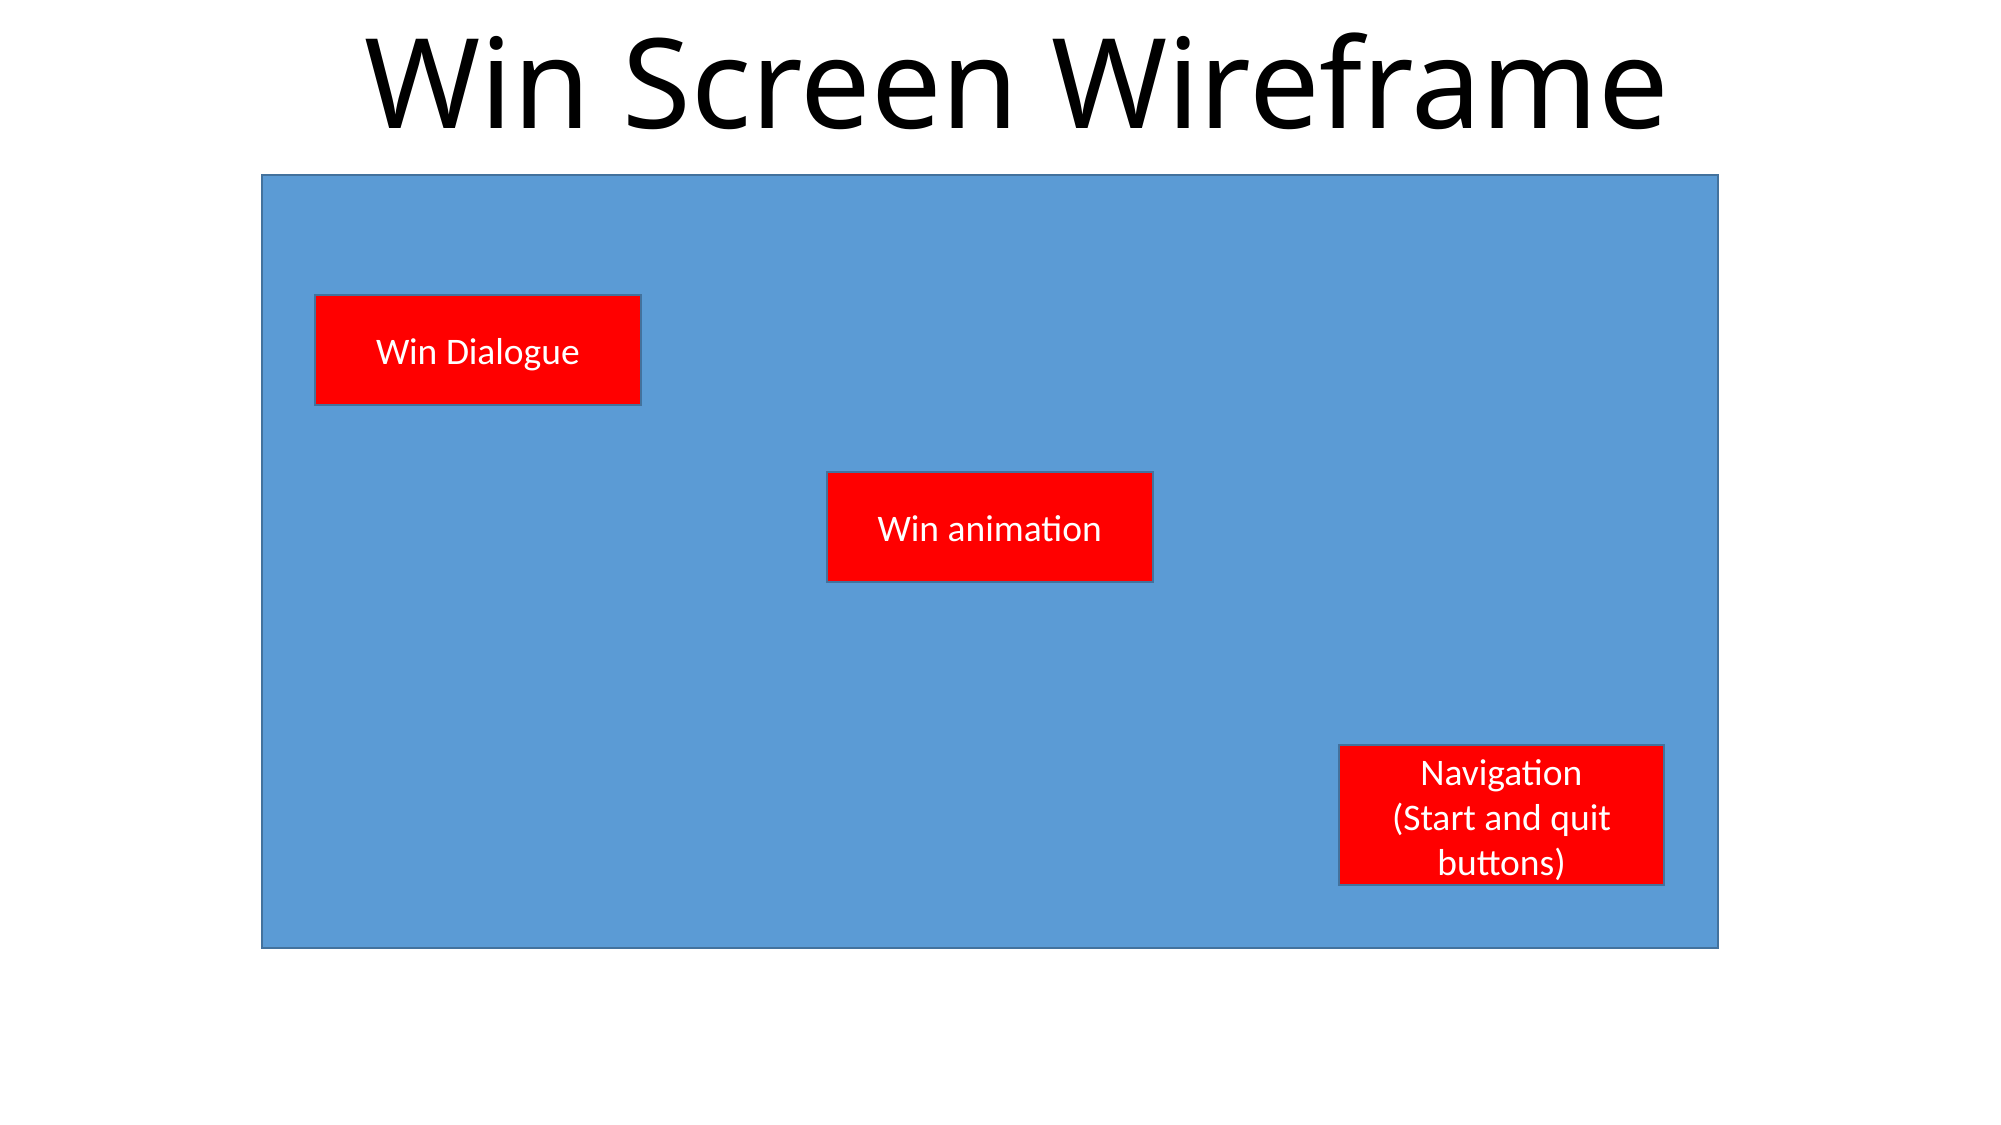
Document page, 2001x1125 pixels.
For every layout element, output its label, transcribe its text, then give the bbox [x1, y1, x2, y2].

text_box [261, 174, 1719, 949]
text_box Win Screen Wireframe [115, 9, 1919, 164]
text_box Win animation [826, 471, 1154, 583]
text_box Win Dialogue [314, 294, 642, 406]
text_box Navigation (Start and quit buttons) [1338, 744, 1665, 886]
